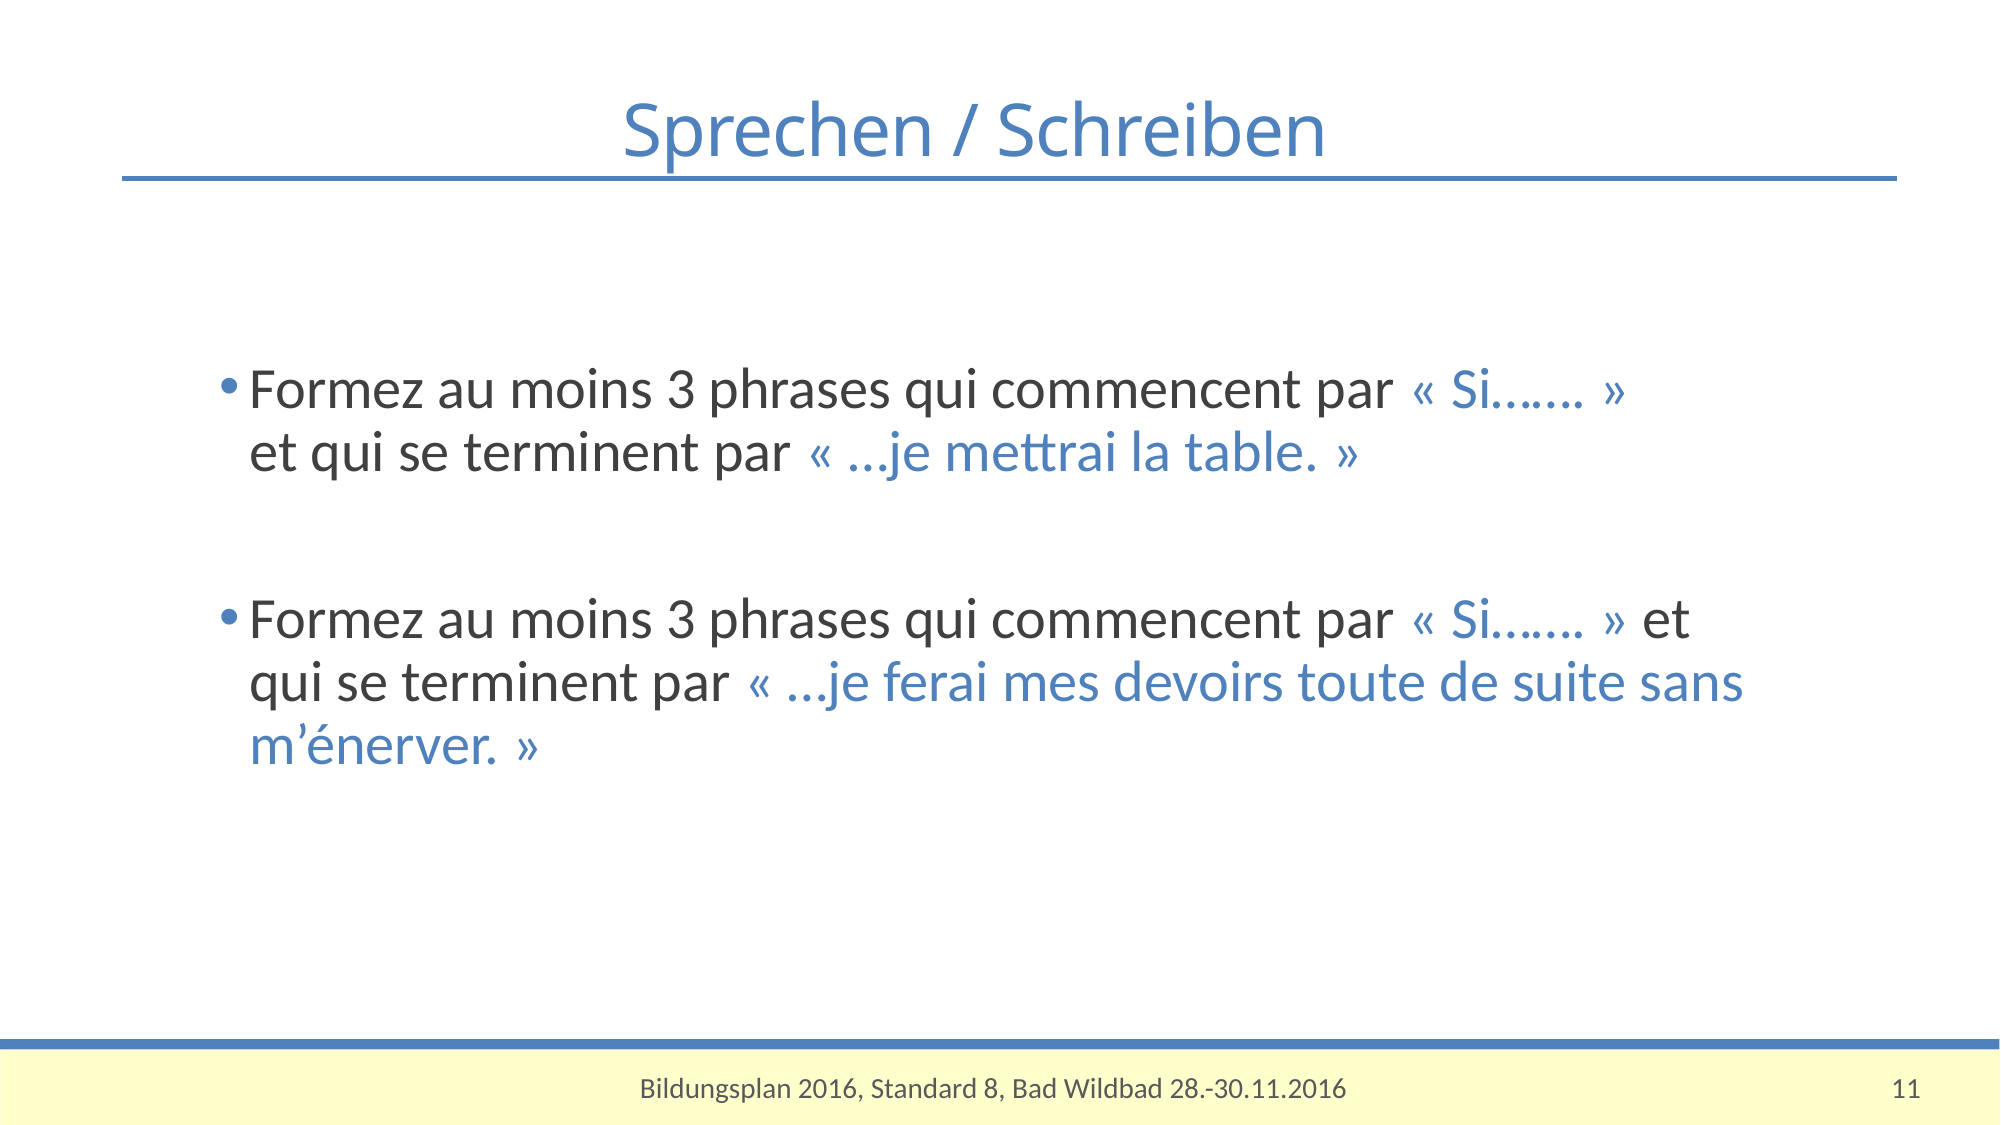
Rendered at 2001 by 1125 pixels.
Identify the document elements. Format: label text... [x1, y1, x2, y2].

list Formez au moins 3 phrases qui commencent par « Si……. » et qui se terminent par « …je mettrai la table. » Formez au moins 3 phrases qui commencent par « Si……. » et qui se terminent par « …je ferai mes devoirs toute de suite sans m’énerver. » [186, 350, 1757, 815]
title Sprechen / Schreiben [607, 52, 1412, 176]
